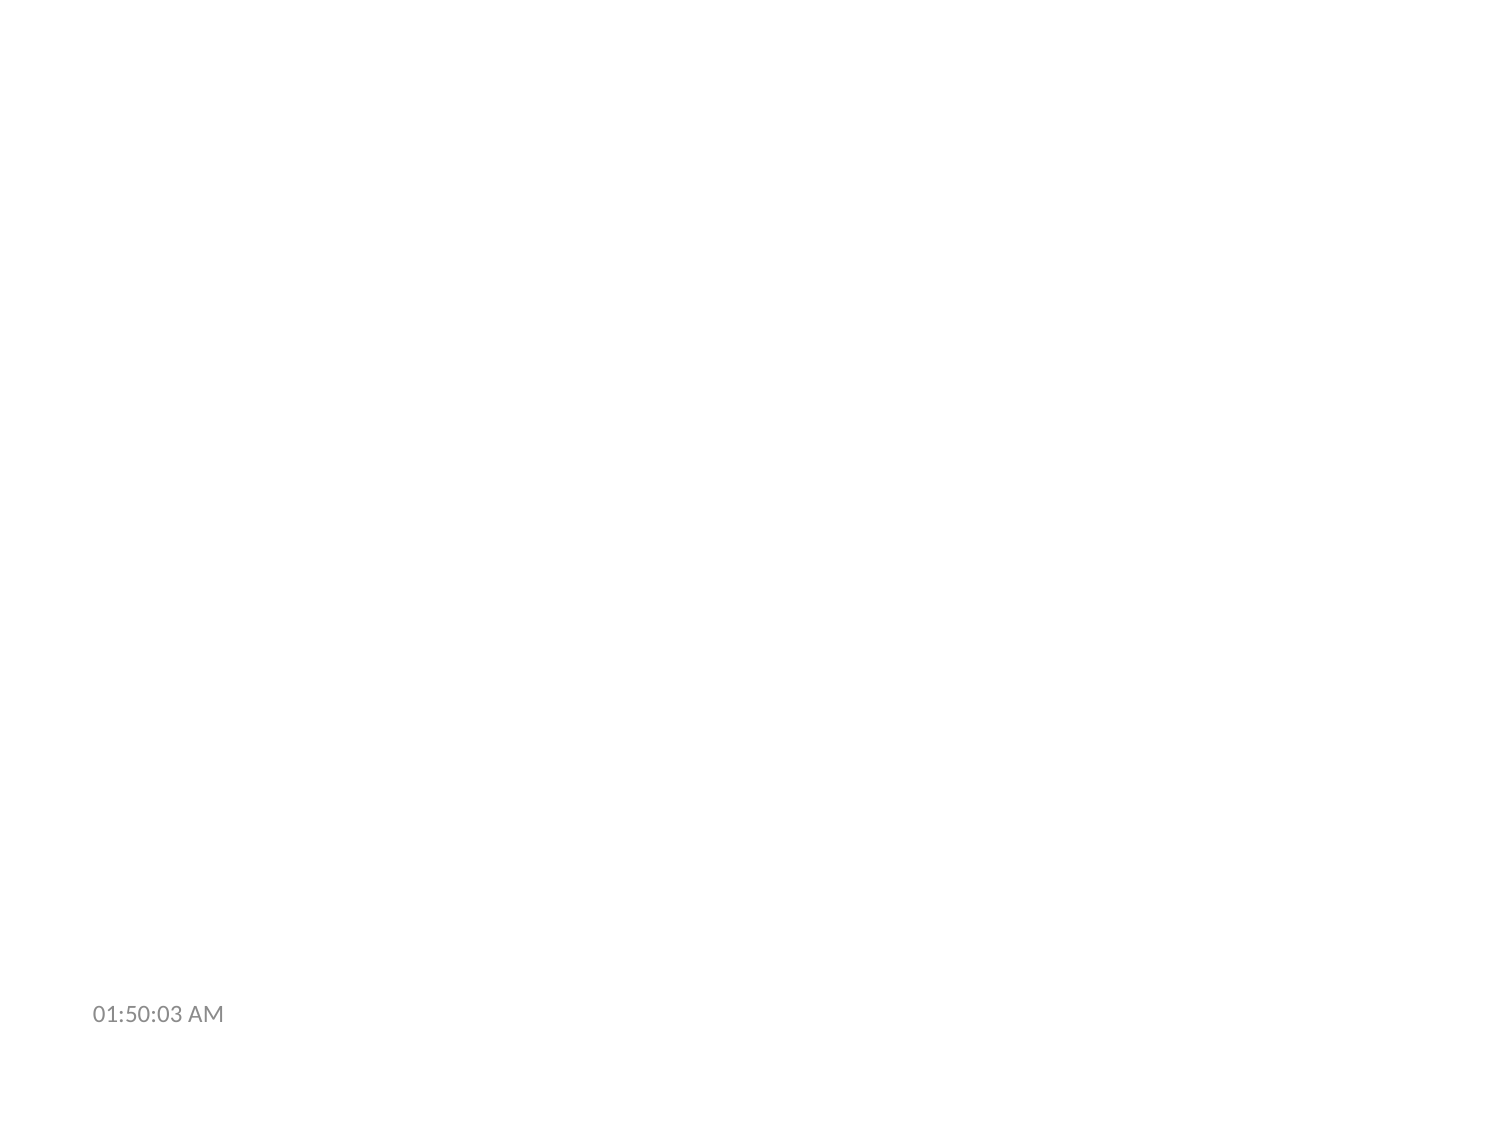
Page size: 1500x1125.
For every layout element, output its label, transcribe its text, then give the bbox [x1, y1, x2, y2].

text_box 3:35:09 PM [77, 982, 428, 1043]
